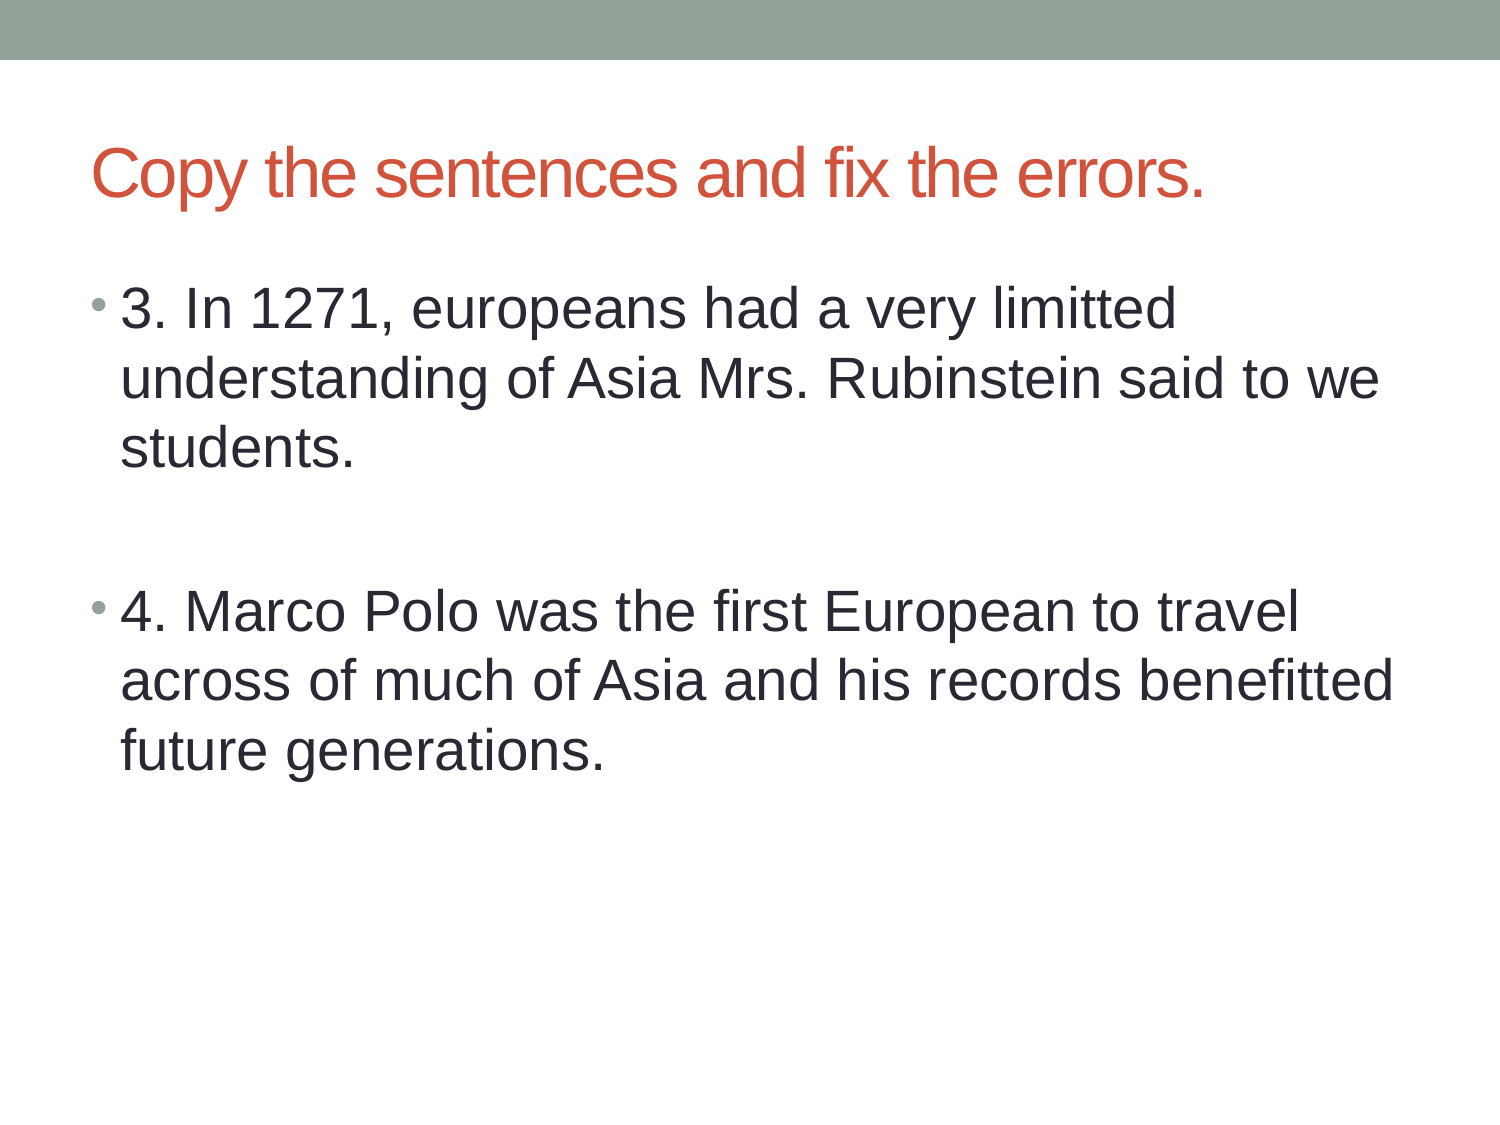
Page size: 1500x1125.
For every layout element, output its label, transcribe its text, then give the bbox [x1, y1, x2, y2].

list 3. In 1271, europeans had a very limitted understanding of Asia Mrs. Rubinstein said to we students. 4. Marco Polo was the first European to travel across of much of Asia and his records benefitted future generations. [75, 262, 1425, 1063]
title Copy the sentences and fix the errors. [75, 87, 1425, 250]
